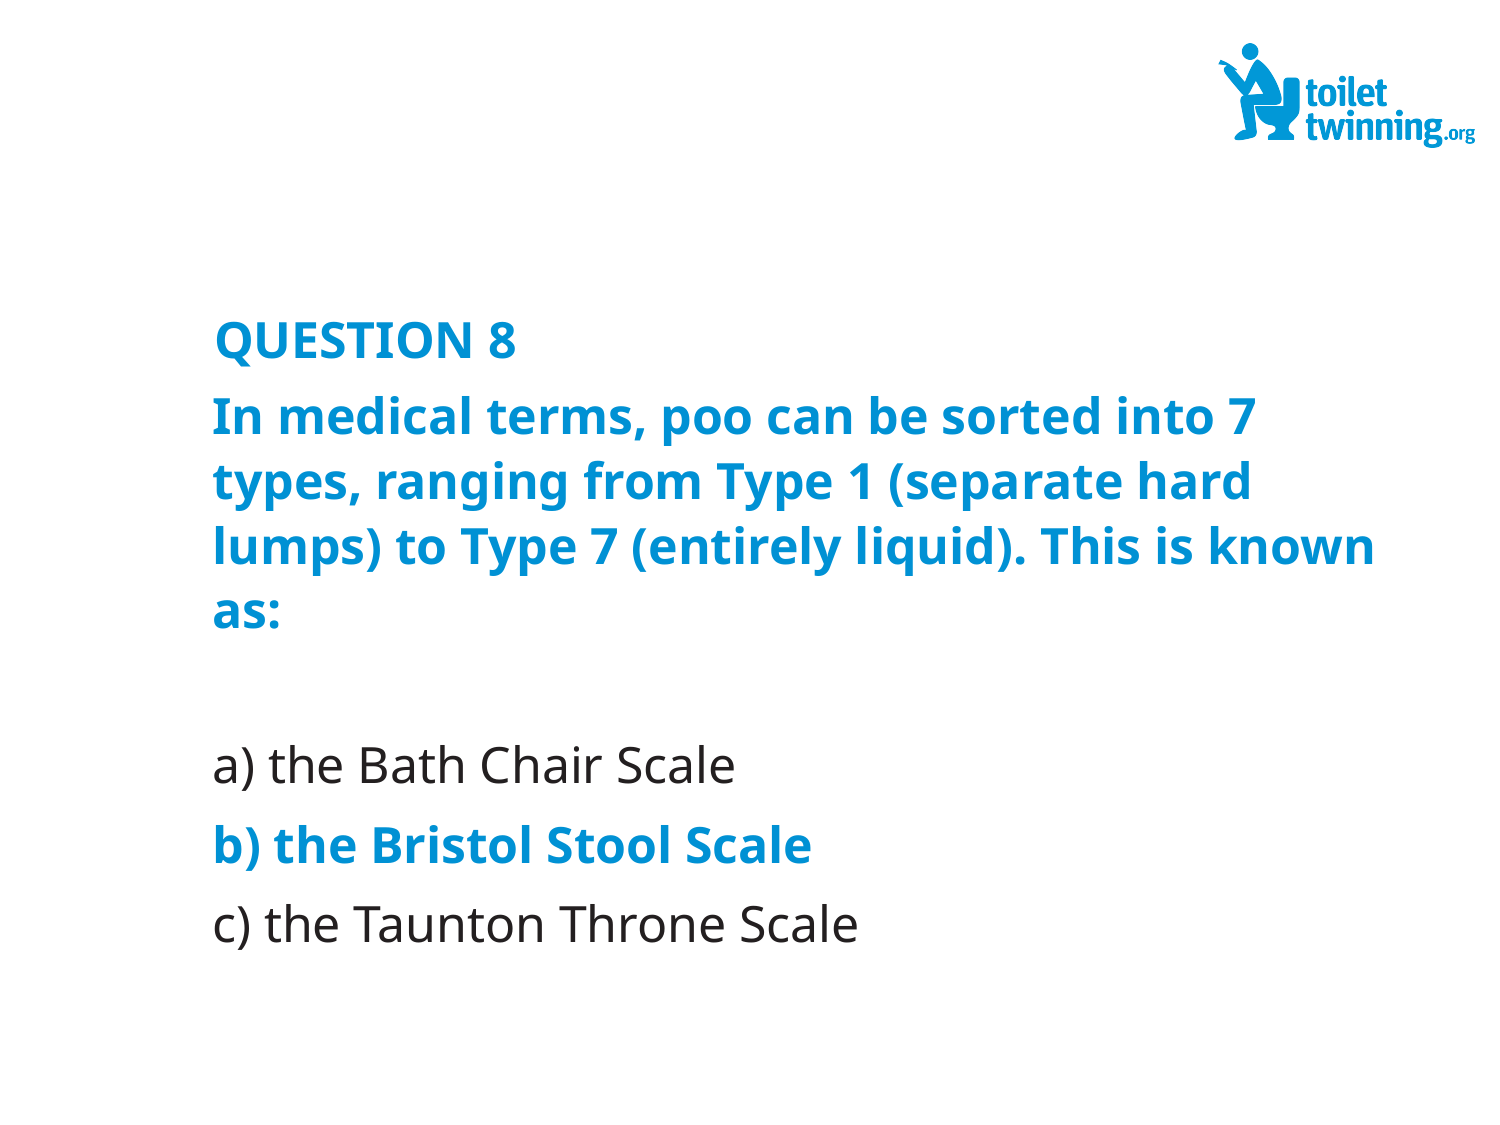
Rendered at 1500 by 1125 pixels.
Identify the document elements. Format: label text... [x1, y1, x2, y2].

text_box QUESTION 8 In medical terms, poo can be sorted into 7 types, ranging from Type 1 (separate hard lumps) to Type 7 (entirely liquid). This is known as: a) the Bath Chair Scale b) the Bristol Stool Scale c) the Taunton Throne Scale [197, 296, 1431, 960]
picture [1250, 84, 1261, 94]
picture [1218, 43, 1254, 80]
picture [1218, 43, 1475, 148]
